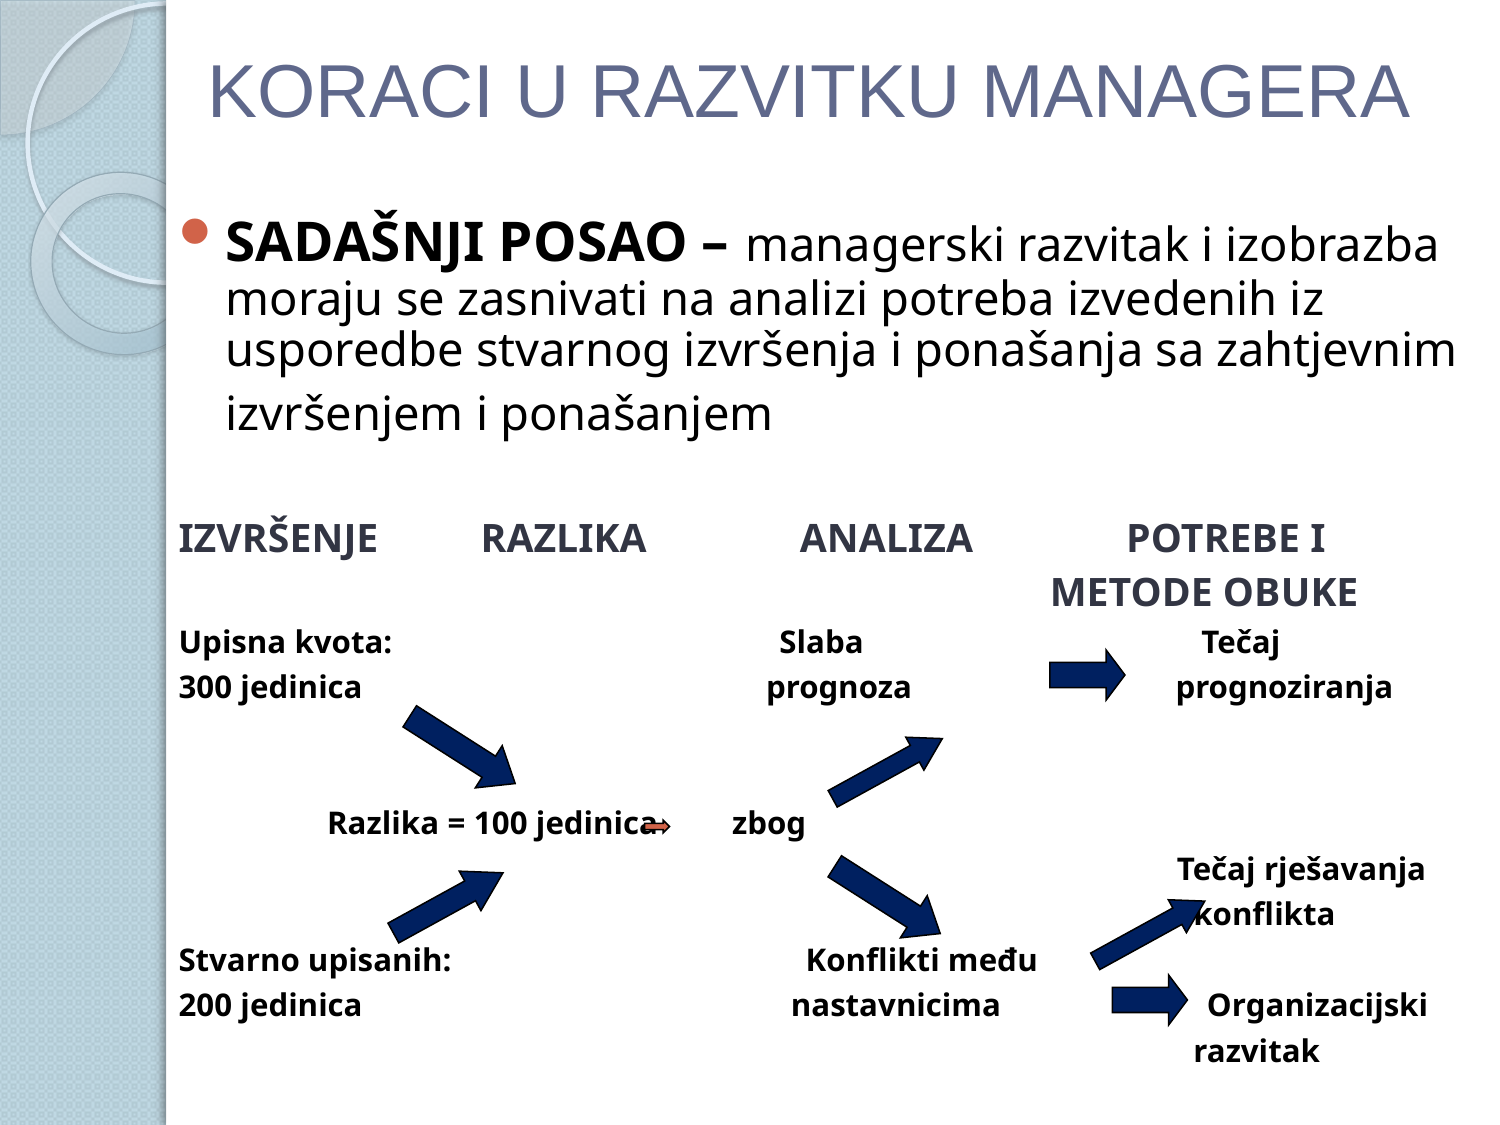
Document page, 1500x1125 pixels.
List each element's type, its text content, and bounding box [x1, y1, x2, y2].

text_box [828, 737, 943, 808]
text_box [1049, 650, 1125, 701]
text_box [387, 871, 503, 943]
list SADAŠNJI POSAO – managerski razvitak i izobrazba moraju se zasnivati na analizi potreba izvedenih iz usporedbe stvarnog izvršenja i ponašanja sa zahtjevnim izvršenjem i ponašanjem IZVRŠENJE RAZLIKA ANALIZA POTREBE I METODE OBUKE Upisna kvota: Slaba Tečaj 300 jedinica prognoza prognoziranja Razlika = 100 jedinica zbog Tečaj rješavanja konflikta Stvarno upisanih: Konflikti među 200 jedinica nastavnicima Organizacijski razvitak [150, 200, 1500, 1088]
text_box [1112, 975, 1188, 1026]
text_box [1090, 899, 1205, 970]
text_box [644, 820, 670, 833]
text_box [828, 855, 941, 938]
text_box [403, 705, 516, 788]
title KORACI U RAZVITKU MANAGERA [192, 0, 1468, 175]
